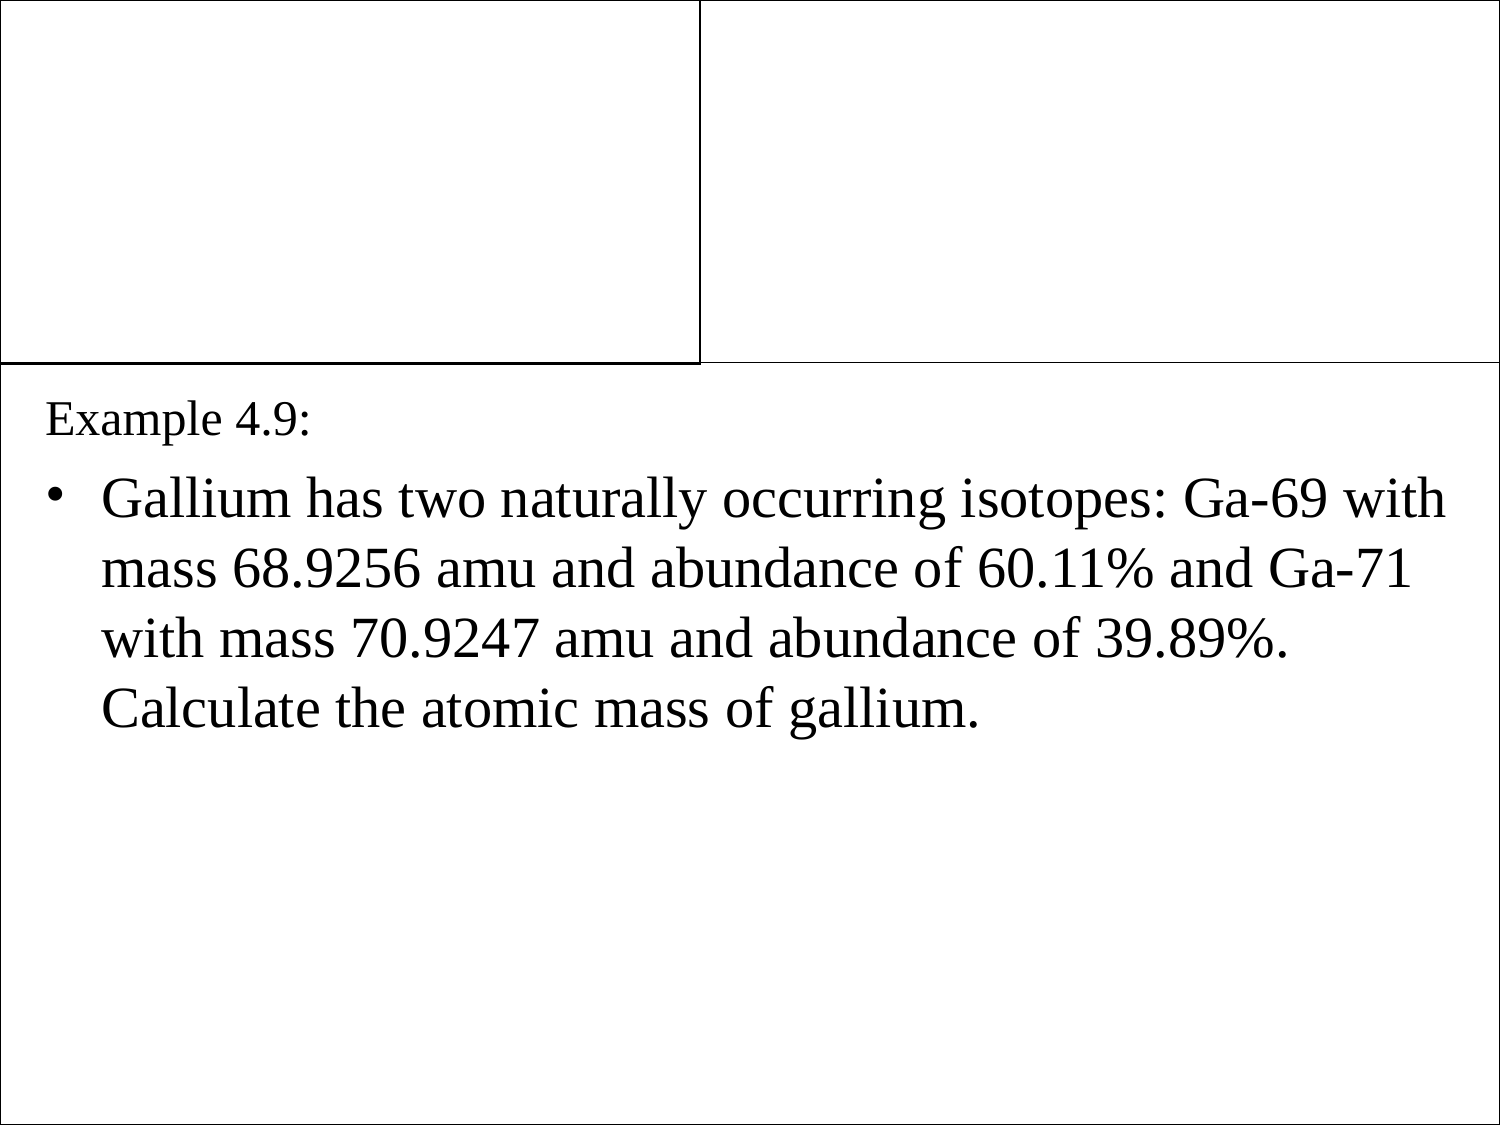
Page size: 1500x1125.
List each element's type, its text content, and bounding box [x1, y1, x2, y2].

text_box [0, 0, 699, 362]
text_box [699, 0, 1500, 363]
text_box Example 4.9: Gallium has two naturally occurring isotopes: Ga-69 with mass 68.9256 amu and abundance of 60.11% and Ga-71 with mass 70.9247 amu and abundance of 39.89%. Calculate the atomic mass of gallium. [0, 362, 1500, 1125]
